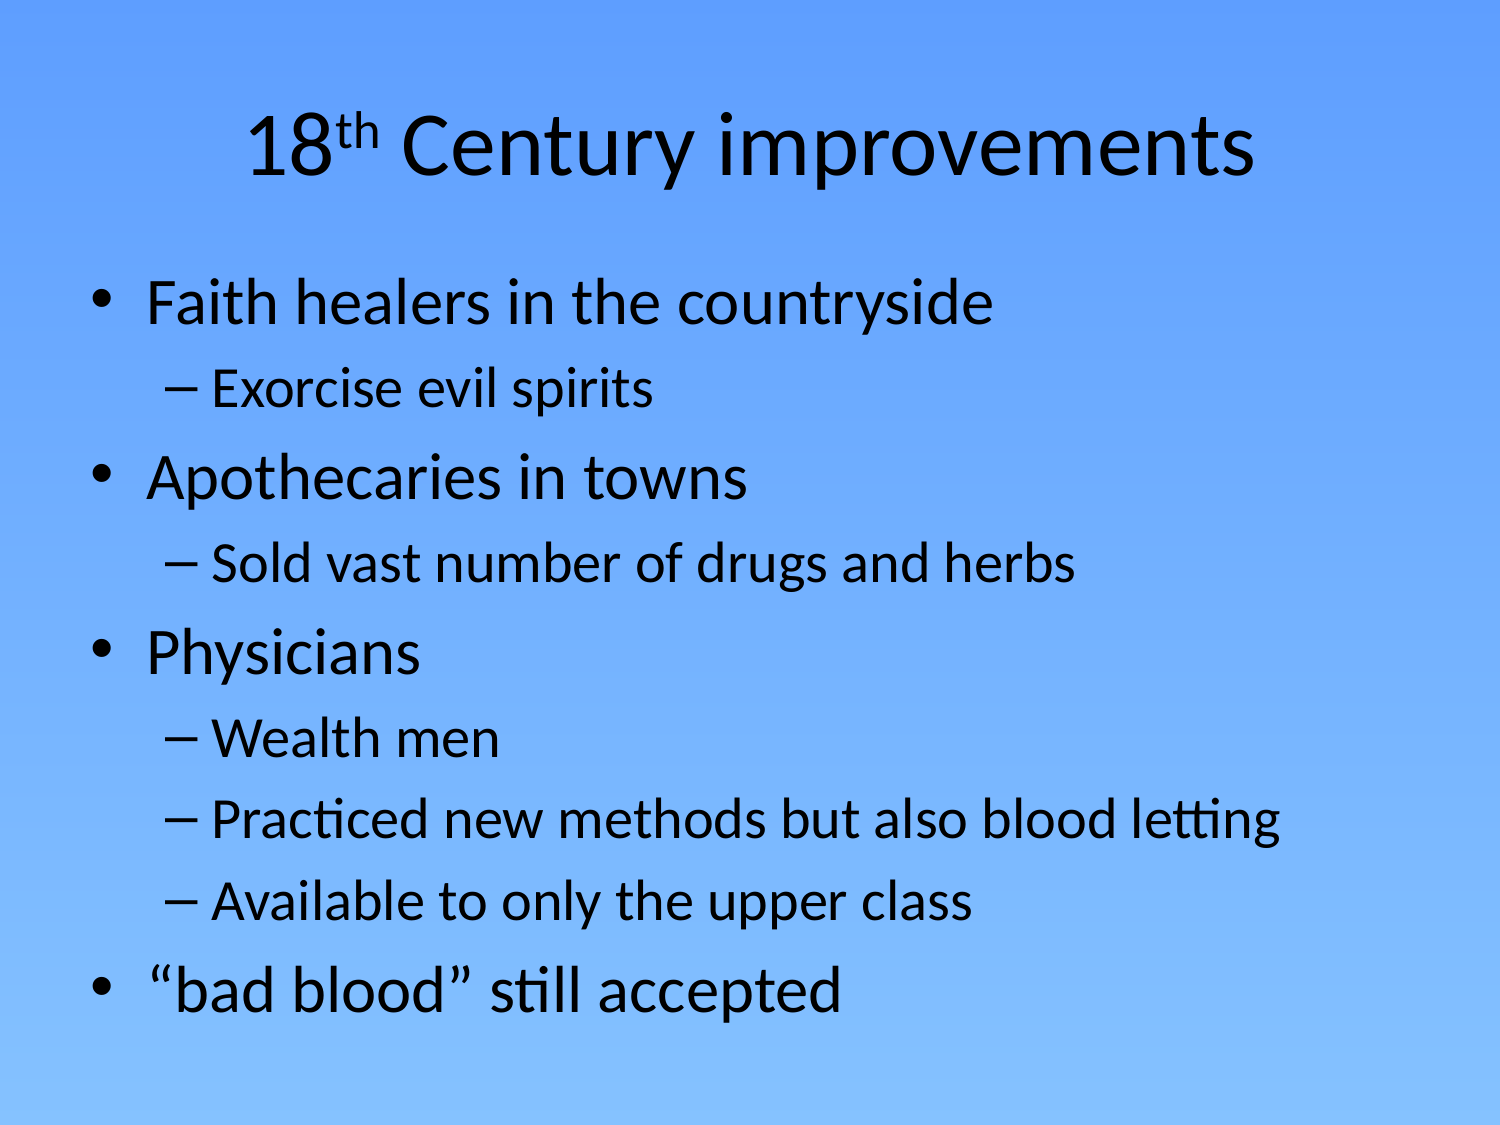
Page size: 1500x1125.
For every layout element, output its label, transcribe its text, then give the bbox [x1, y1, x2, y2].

list Faith healers in the countryside Exorcise evil spirits Apothecaries in towns Sold vast number of drugs and herbs Physicians Wealth men Practiced new methods but also blood letting Available to only the upper class “bad blood” still accepted [75, 249, 1425, 1038]
title 18th Century improvements [75, 45, 1425, 233]
